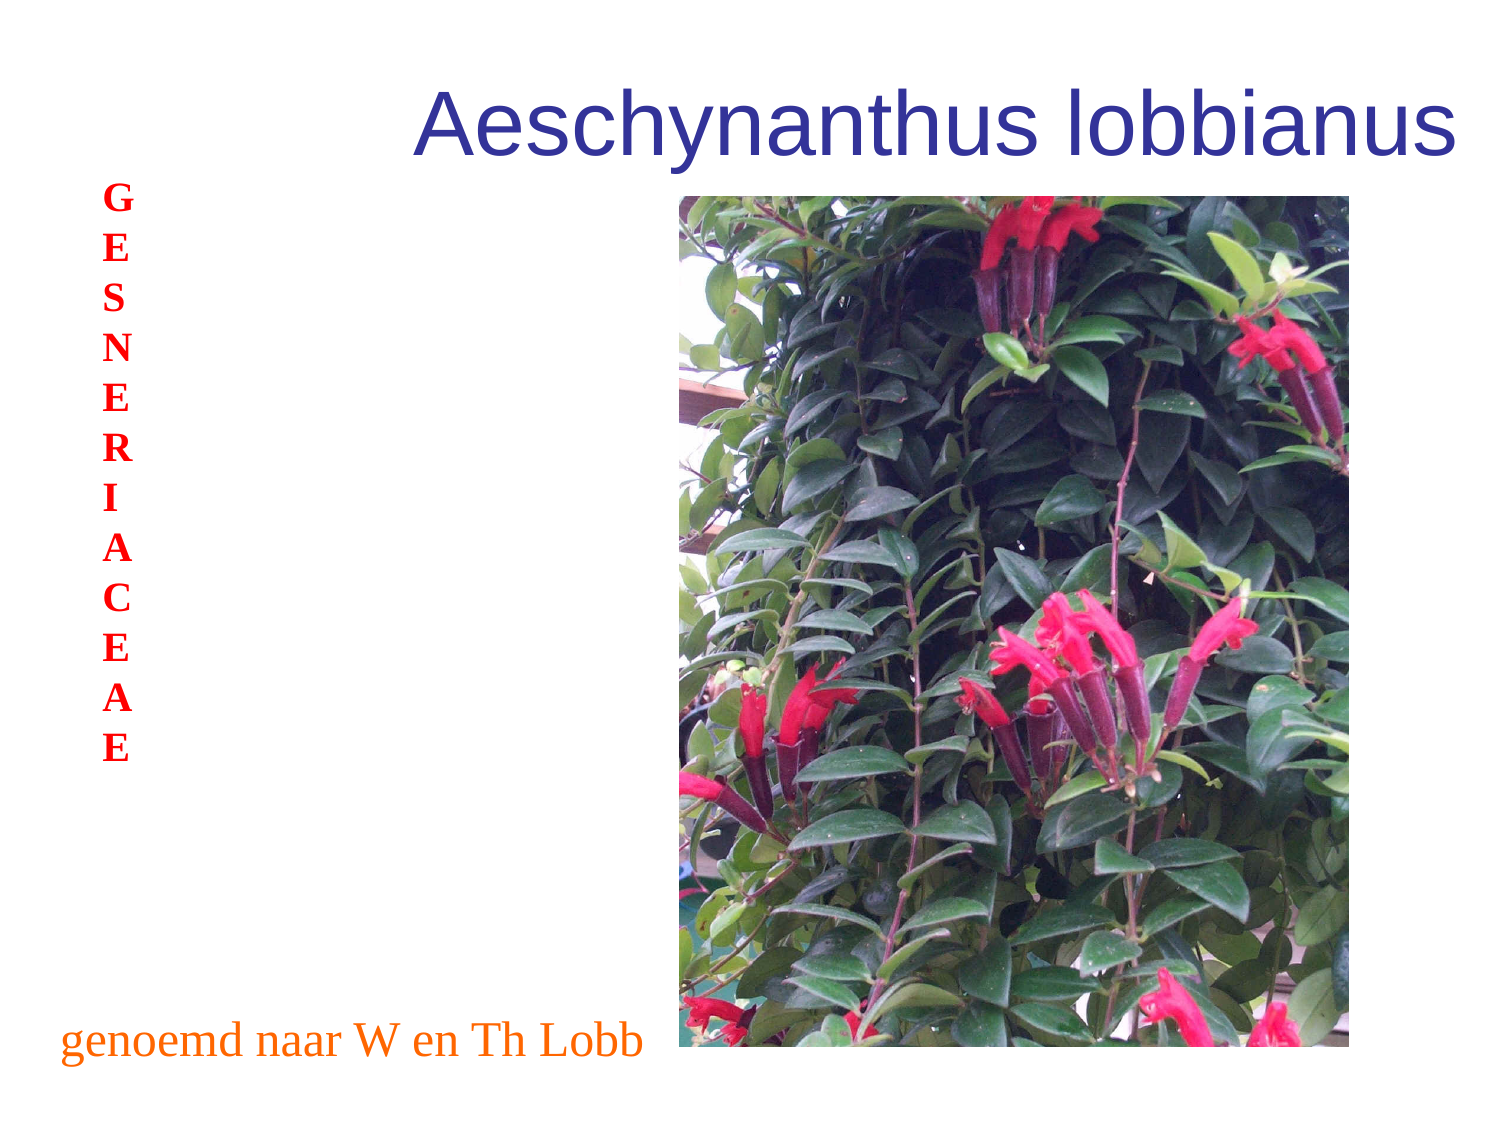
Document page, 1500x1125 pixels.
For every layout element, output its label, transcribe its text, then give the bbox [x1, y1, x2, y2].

text_box GESNERIACEAE [87, 162, 150, 778]
picture [678, 196, 1349, 1048]
text_box genoemd naar W en Th Lobb [0, 999, 660, 1075]
title Aeschynanthus lobbianus [200, 24, 1475, 213]
